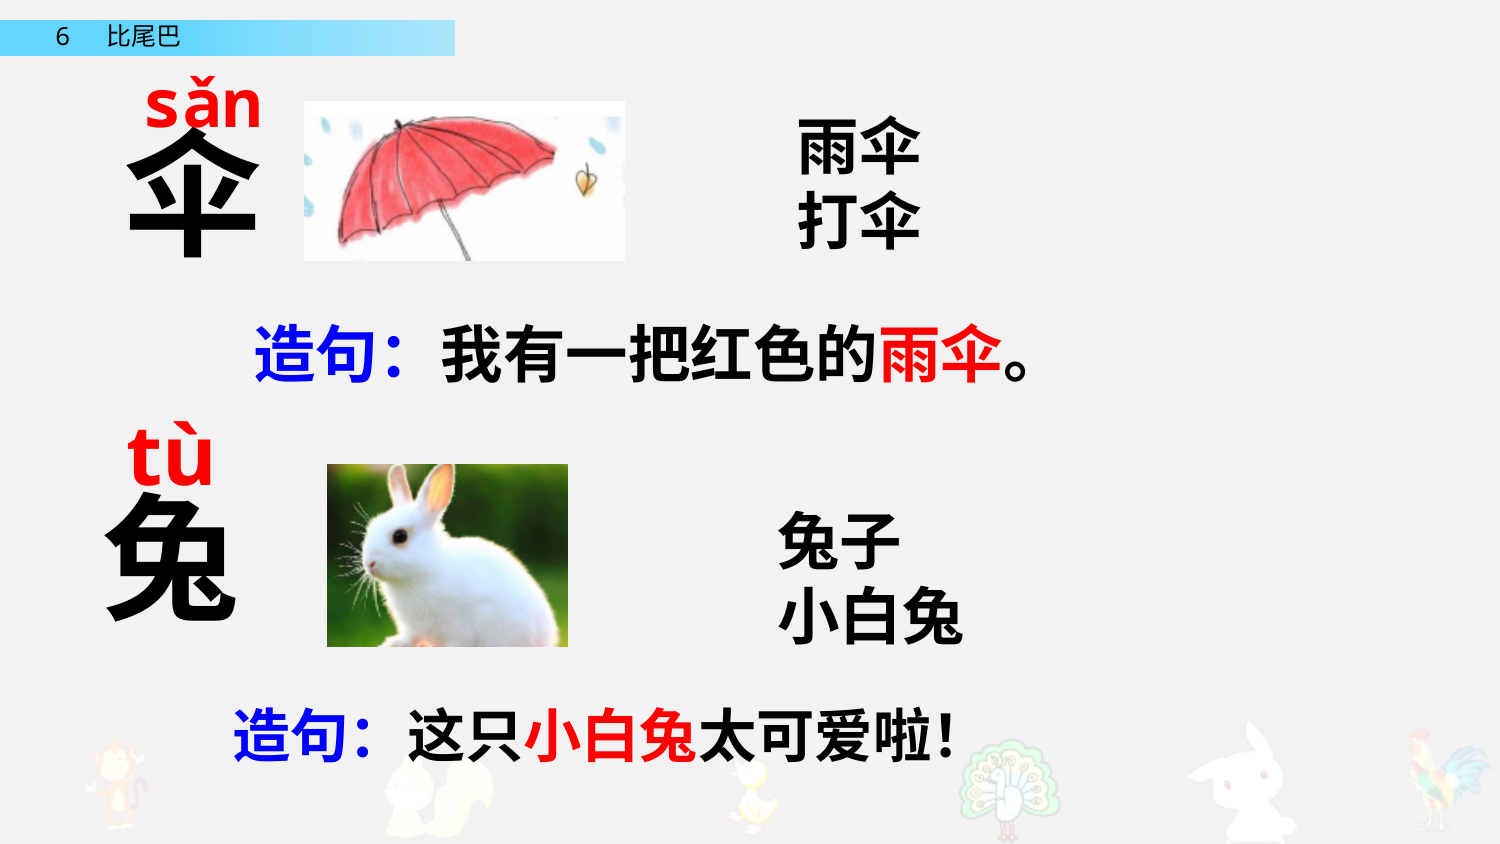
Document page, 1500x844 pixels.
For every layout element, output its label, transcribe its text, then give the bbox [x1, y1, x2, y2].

text_box 造句：我有一把红色的雨伞。 [242, 309, 1405, 396]
text_box 雨伞 打伞 [785, 101, 1034, 263]
picture [304, 101, 625, 261]
text_box 伞 [112, 101, 327, 278]
text_box sǎn [131, 55, 275, 147]
text_box 造句：这只小白兔太可爱啦！ [220, 693, 1500, 776]
picture [327, 464, 568, 647]
text_box tù [115, 396, 229, 508]
text_box 兔 [90, 466, 305, 643]
text_box 兔子 小白兔 [765, 496, 1192, 658]
